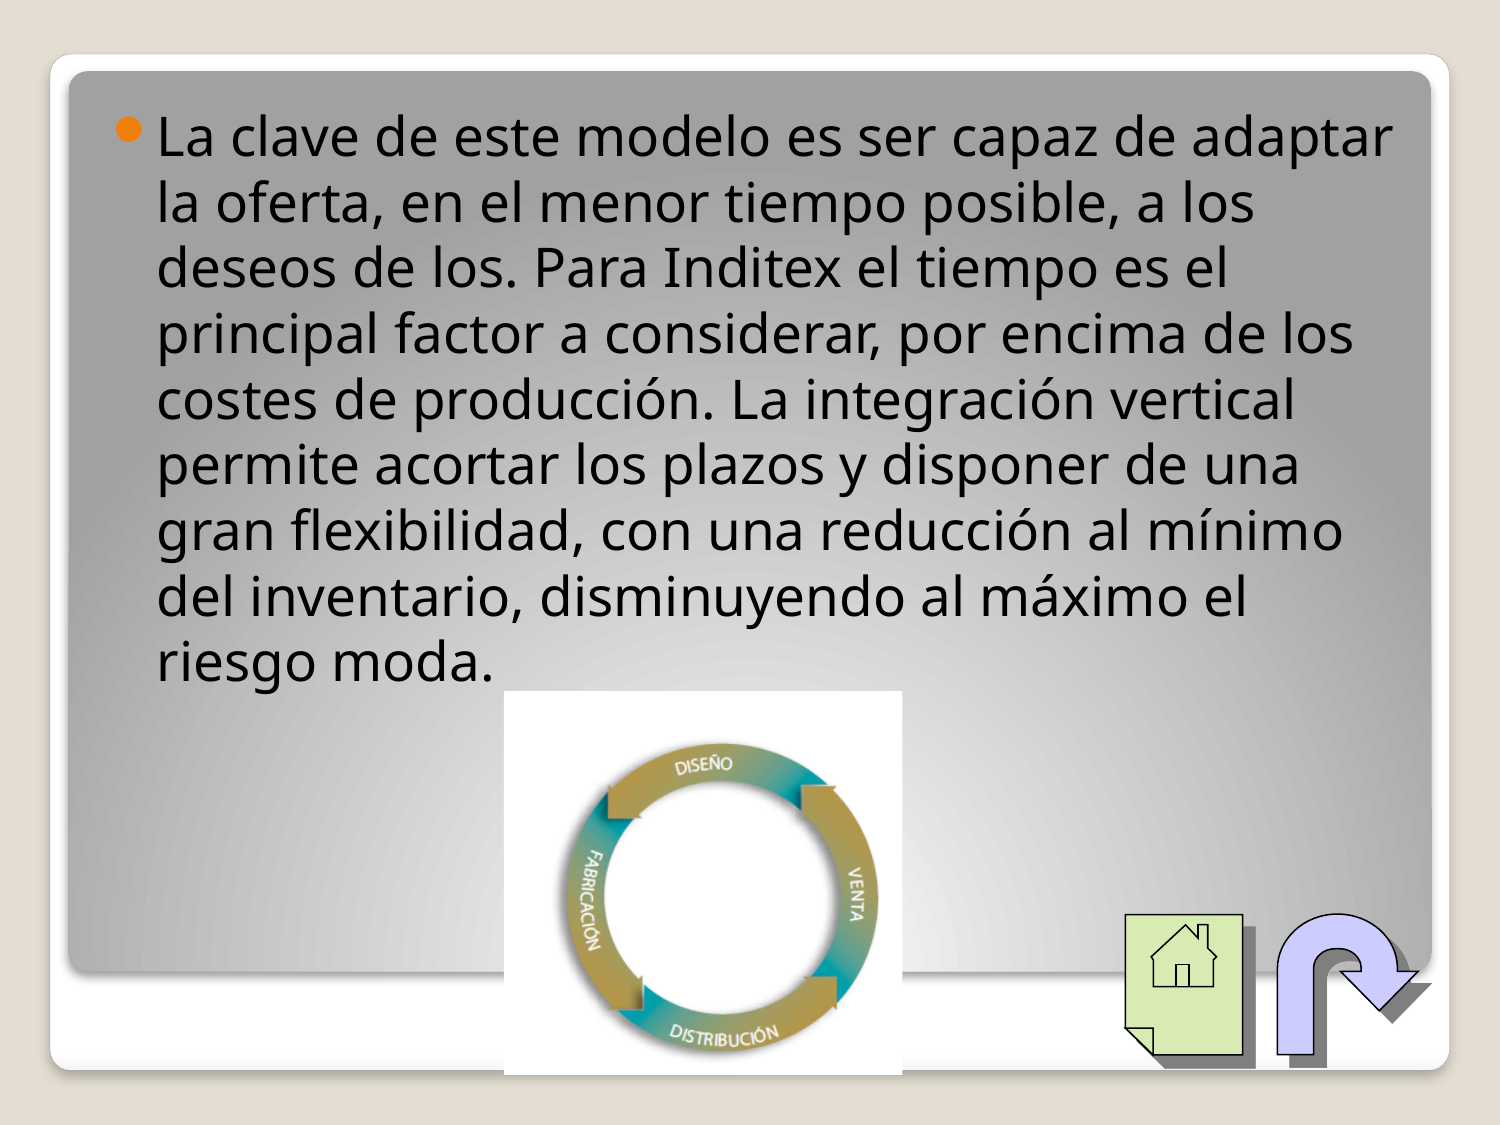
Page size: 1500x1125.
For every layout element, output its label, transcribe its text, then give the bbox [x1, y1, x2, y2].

picture [503, 691, 903, 1075]
text_box [1125, 914, 1243, 1055]
list La clave de este modelo es ser capaz de adaptar la oferta, en el menor tiempo posible, a los deseos de los. Para Inditex el tiempo es el principal factor a considerar, por encima de los costes de producción. La integración vertical permite acortar los plazos y disponer de una gran flexibilidad, con una reducción al mínimo del inventario, disminuyendo al máximo el riesgo moda. [82, 86, 1425, 774]
text_box [1277, 914, 1418, 1055]
